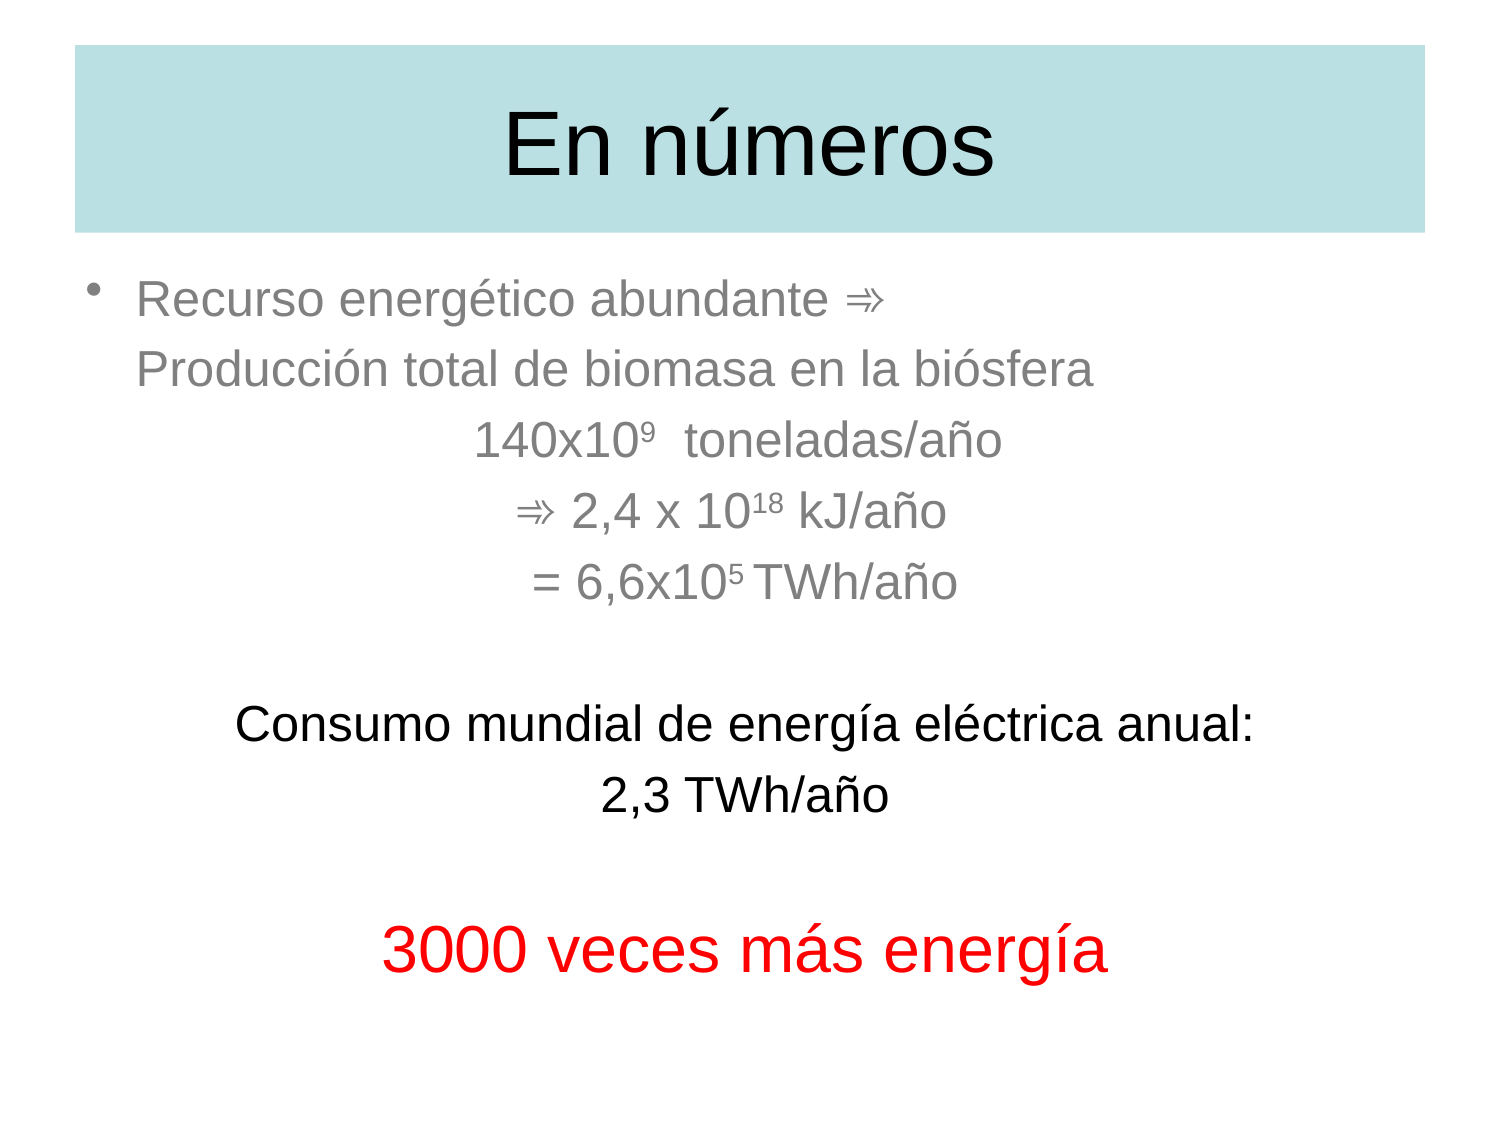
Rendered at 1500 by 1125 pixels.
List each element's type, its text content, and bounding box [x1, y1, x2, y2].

title En números [74, 44, 1426, 233]
list Recurso energético abundante ➾ Producción total de biomasa en la biósfera 140x109 toneladas/año ➾ 2,4 x 1018 kJ/año = 6,6x105 TWh/año Consumo mundial de energía eléctrica anual: 2,3 TWh/año 3000 veces más energía [70, 257, 1421, 1001]
